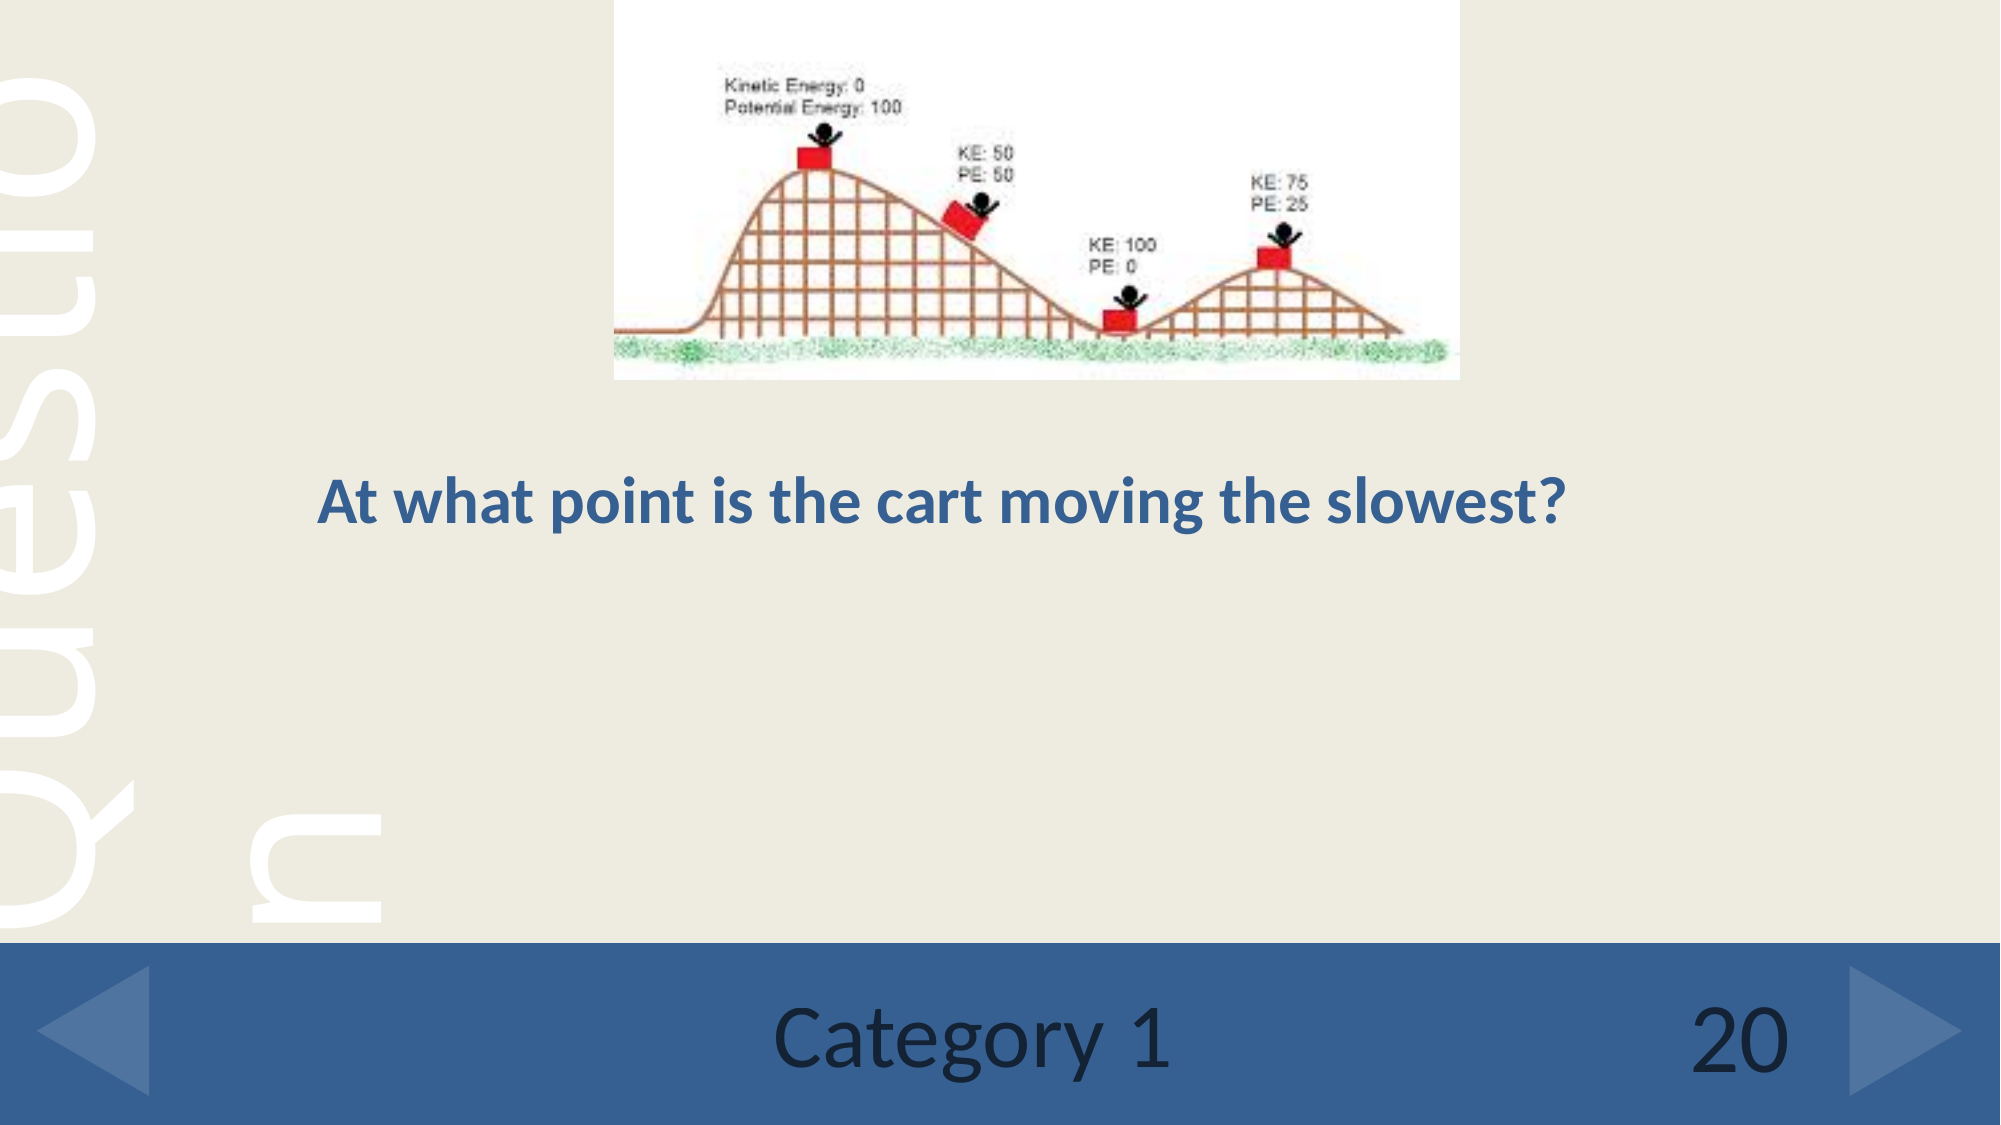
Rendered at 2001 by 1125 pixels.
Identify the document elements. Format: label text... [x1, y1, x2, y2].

picture [613, 0, 1461, 381]
list At what point is the cart moving the slowest? [302, 119, 1893, 835]
title Category 1 [73, 937, 1873, 1125]
